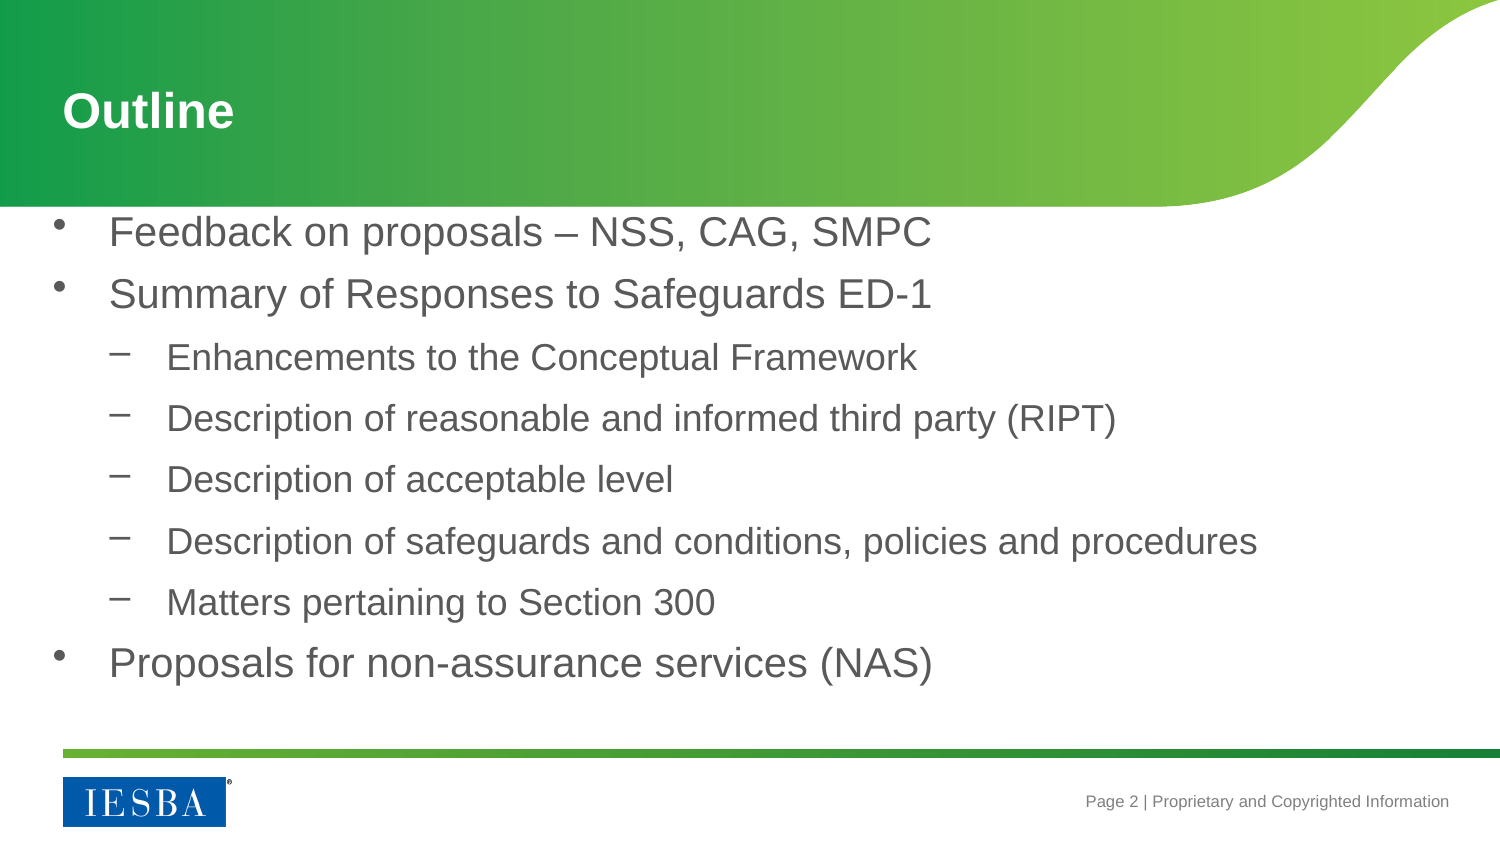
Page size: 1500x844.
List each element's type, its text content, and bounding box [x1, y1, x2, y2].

title Outline [62, 75, 1300, 142]
list Feedback on proposals – NSS, CAG, SMPC Summary of Responses to Safeguards ED-1 Enhancements to the Conceptual Framework Description of reasonable and informed third party (RIPT) Description of acceptable level Description of safeguards and conditions, policies and procedures Matters pertaining to Section 300 Proposals for non-assurance services (NAS) [37, 196, 1475, 697]
picture [63, 777, 232, 827]
picture [0, 0, 1500, 207]
